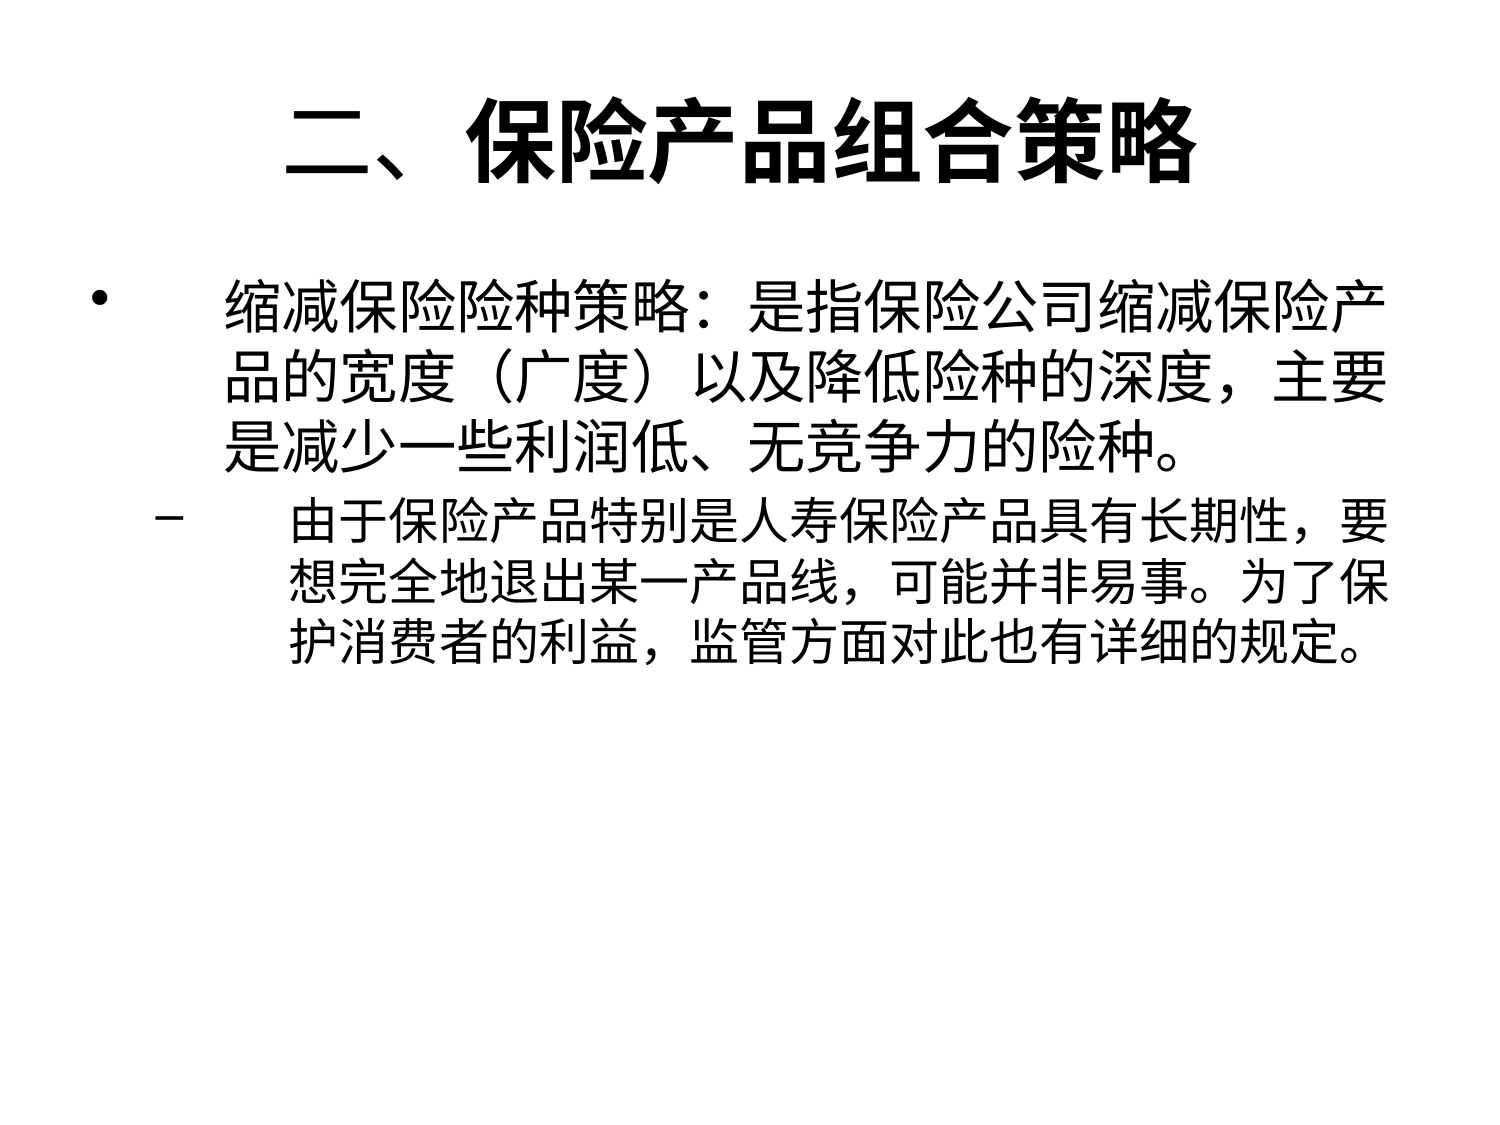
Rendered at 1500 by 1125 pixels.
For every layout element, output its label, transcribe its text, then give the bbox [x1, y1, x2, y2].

list 缩减保险险种策略：是指保险公司缩减保险产品的宽度（广度）以及降低险种的深度，主要是减少一些利润低、无竞争力的险种。 由于保险产品特别是人寿保险产品具有长期性，要想完全地退出某一产品线，可能并非易事。为了保护消费者的利益，监管方面对此也有详细的规定。 [75, 262, 1425, 1005]
title 二、保险产品组合策略 [75, 45, 1425, 233]
